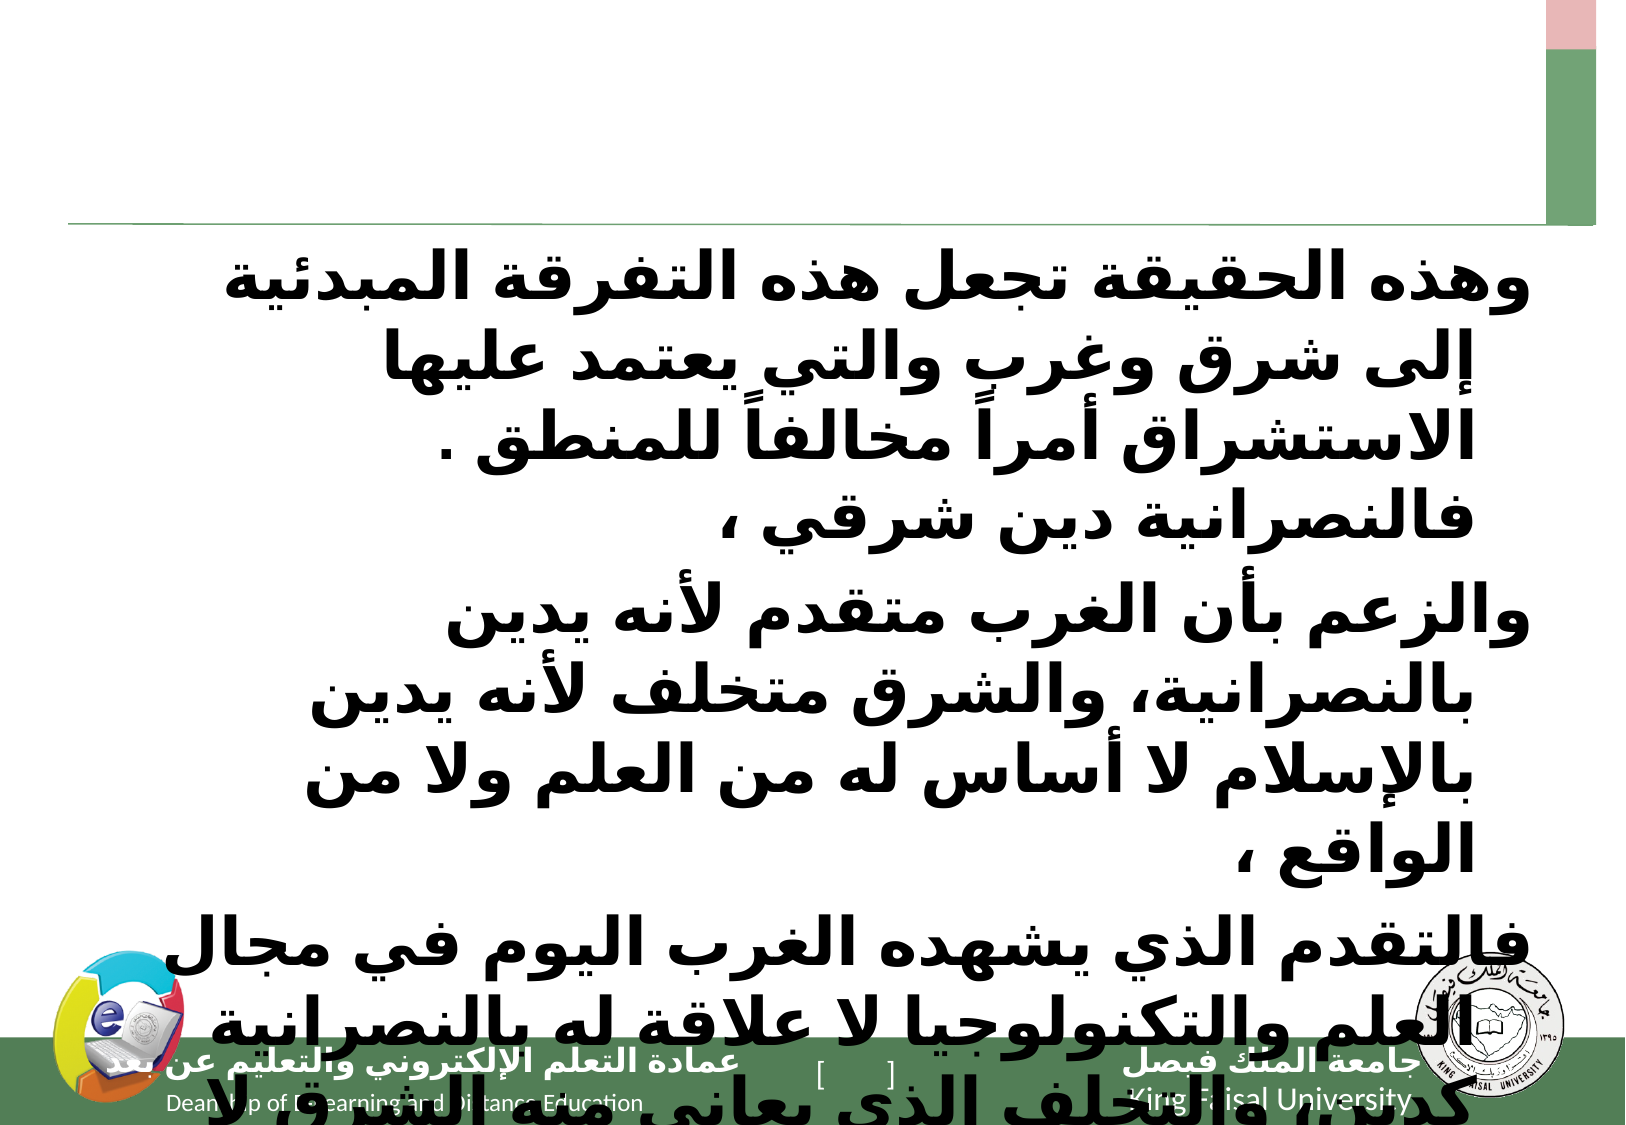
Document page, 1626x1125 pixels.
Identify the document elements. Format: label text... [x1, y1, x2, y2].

picture [170, 1097, 178, 1104]
picture [50, 949, 188, 1104]
list وهذه الحقيقة تجعل هذه التفرقة المبدئية إلى شرق وغرب والتي يعتمد عليها الاستشراق أمراً مخالفاً للمنطق . فالنصرانية دين شرقي ، والزعم بأن الغرب متقدم لأنه يدين بالنصرانية، والشرق متخلف لأنه يدين بالإسلام لا أساس له من العلم ولا من الواقع ، فالتقدم الذي يشهده الغرب اليوم في مجال العلم والتكنولوجيا لا علاقة له بالنصرانية كدين، والتخلف الذي يعاني منه الشرق لا يتحمل الإسلام وزره فهذا التخلف يعد ـ كما يقول: مالك بن نبي: (عقوبة مستحقة من الإسلام على المسلمين لتخليهم عنه لا لتمسكهم به كما يزعم الزاعمون). [87, 224, 1551, 1038]
picture [1412, 949, 1567, 1100]
